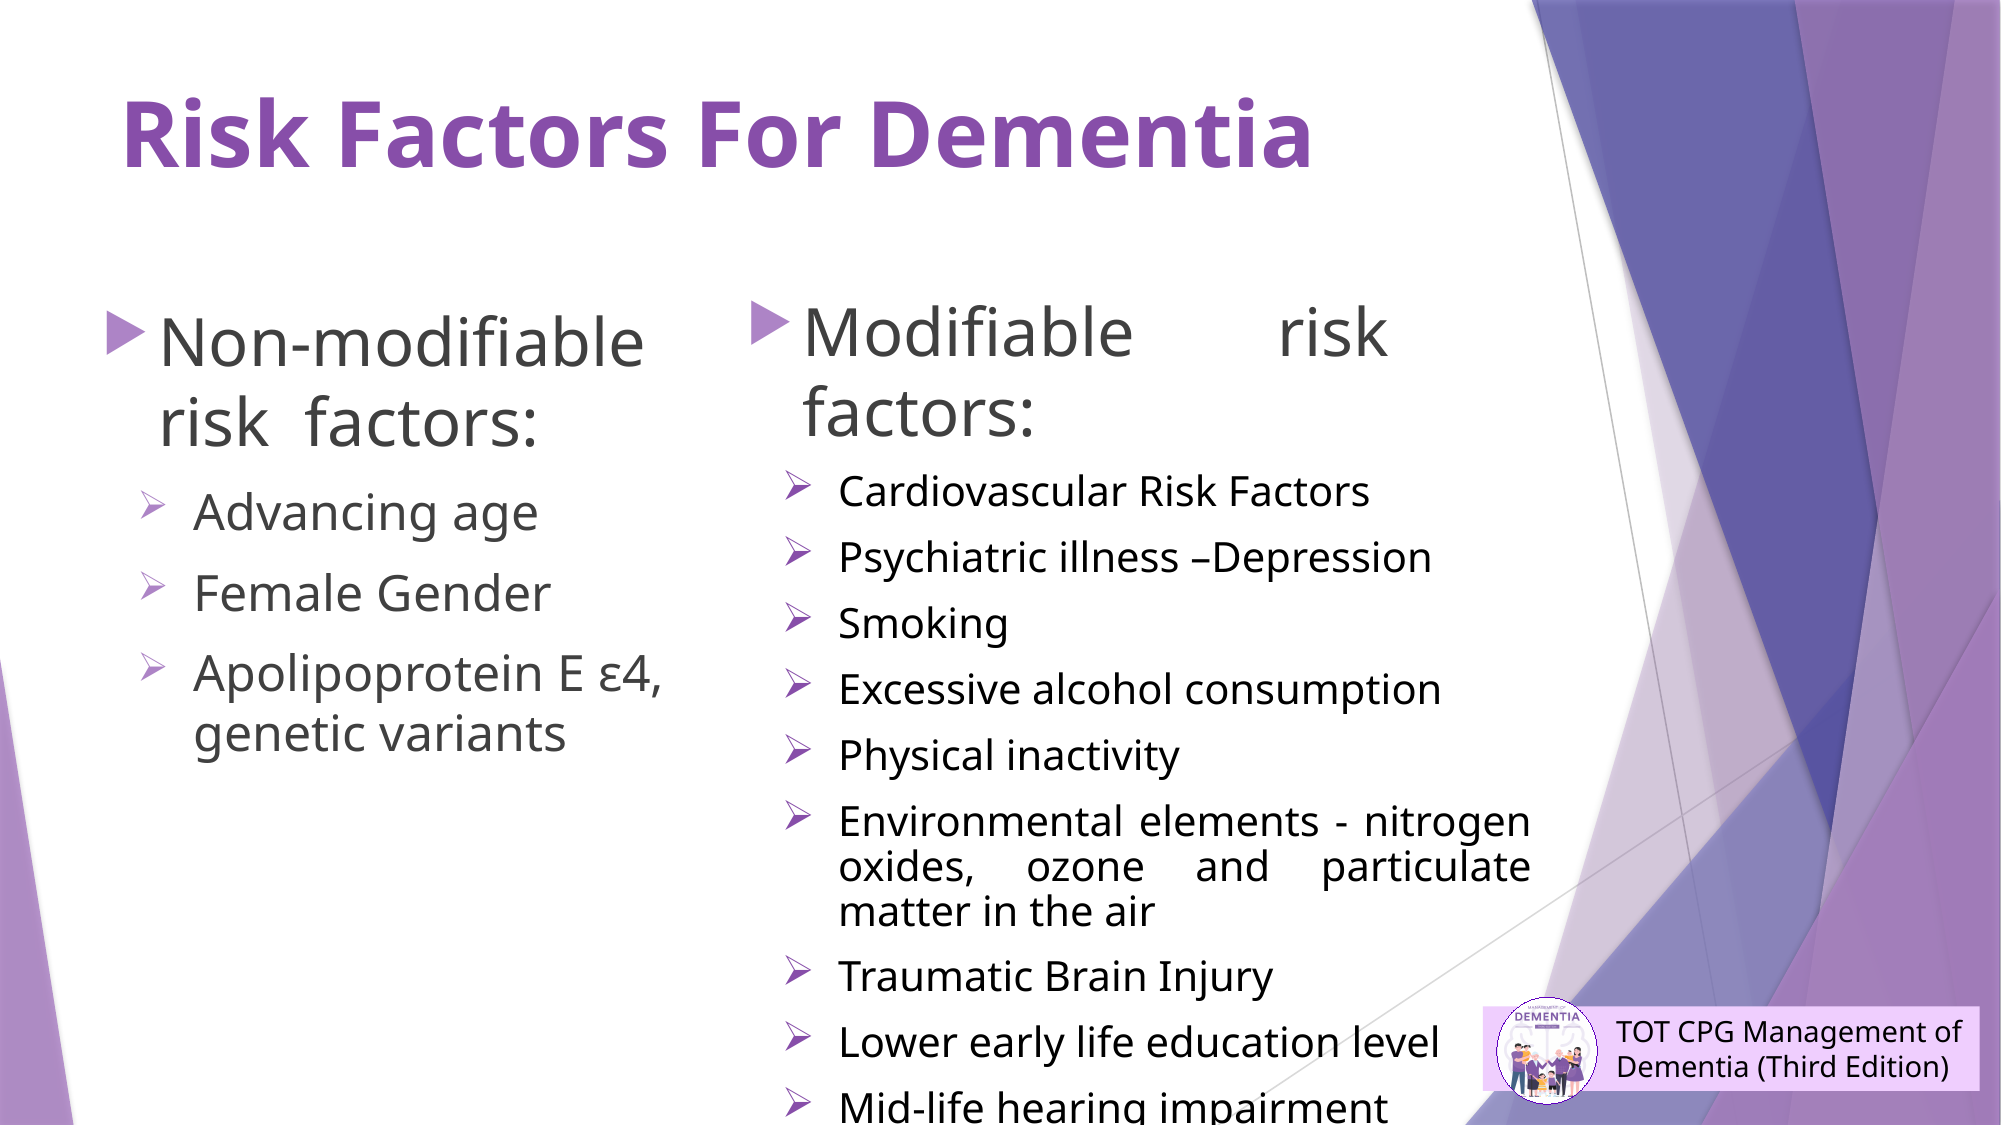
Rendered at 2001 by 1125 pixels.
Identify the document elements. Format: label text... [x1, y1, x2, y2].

text_box Modifiable risk factors: Cardiovascular Risk Factors Psychiatric illness –Depression Smoking Excessive alcohol consumption Physical inactivity Environmental elements - nitrogen oxides, ozone and particulate matter in the air Traumatic Brain Injury Lower early life education level Mid-life hearing impairment [731, 282, 1547, 1051]
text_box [1482, 996, 1981, 1105]
list Non-modifiable risk factors: Advancing age Female Gender Apolipoprotein E ɛ4, genetic variants [86, 291, 731, 971]
title Risk Factors For Dementia [104, 67, 1515, 285]
